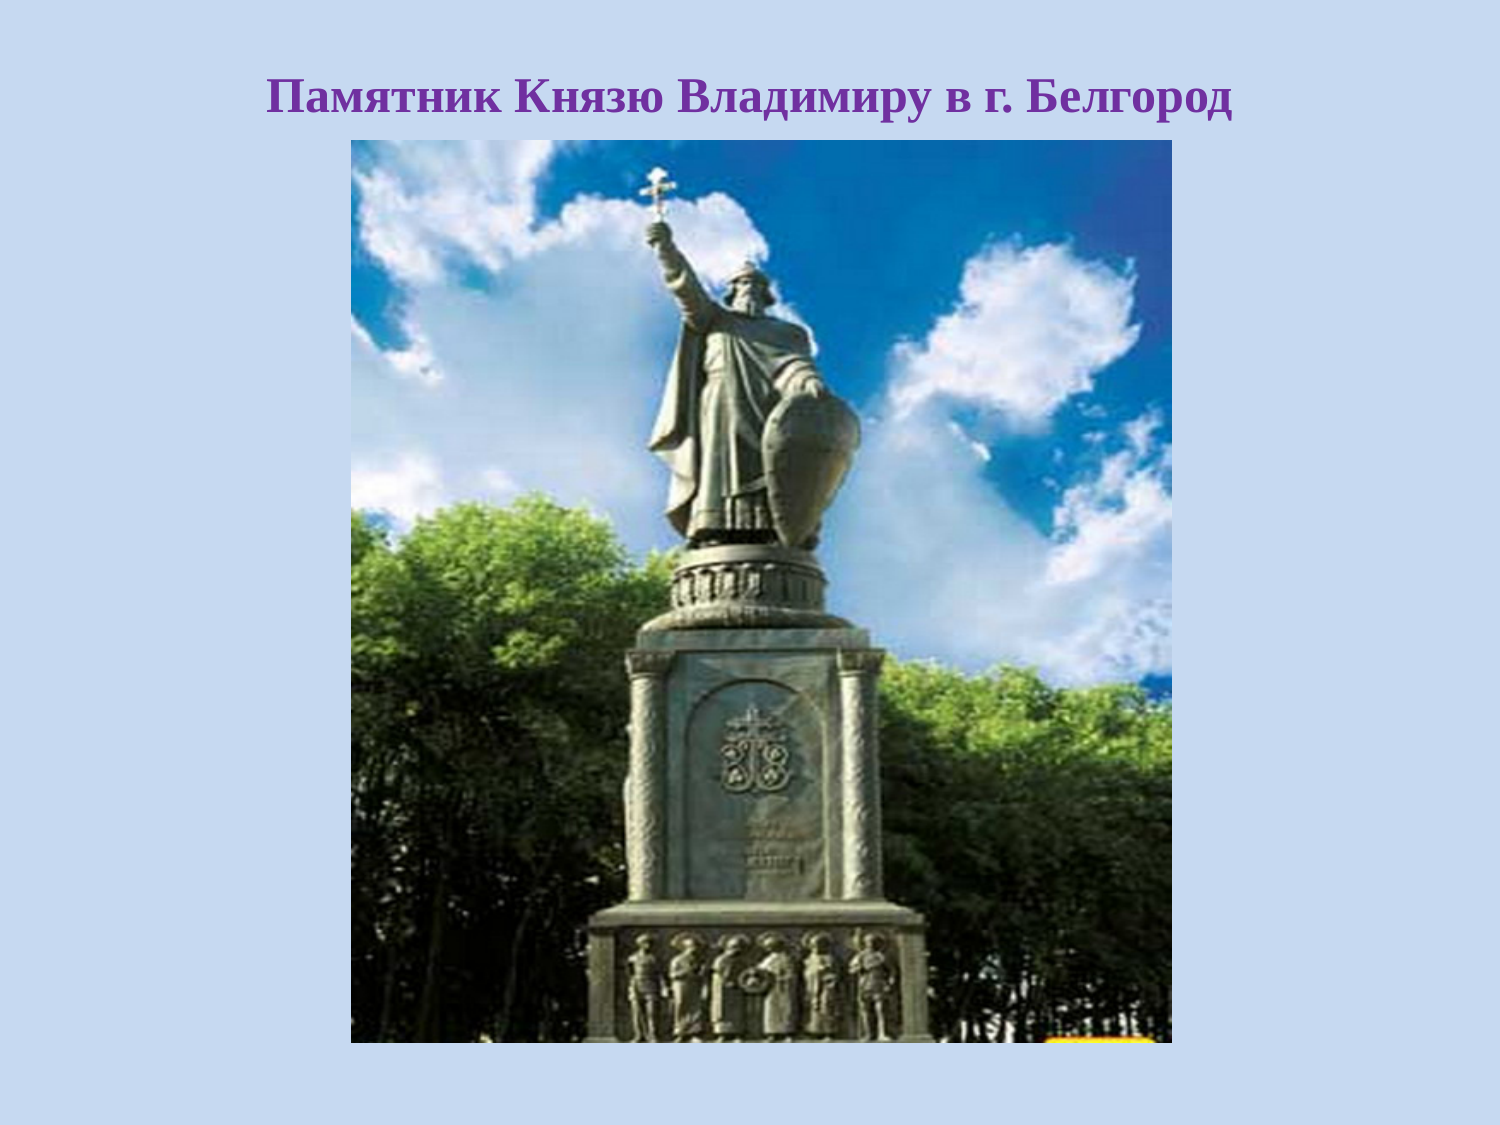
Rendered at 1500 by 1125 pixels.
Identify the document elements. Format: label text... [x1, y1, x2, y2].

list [351, 140, 1173, 1044]
title Памятник Князю Владимиру в г. Белгород [75, 45, 1425, 141]
